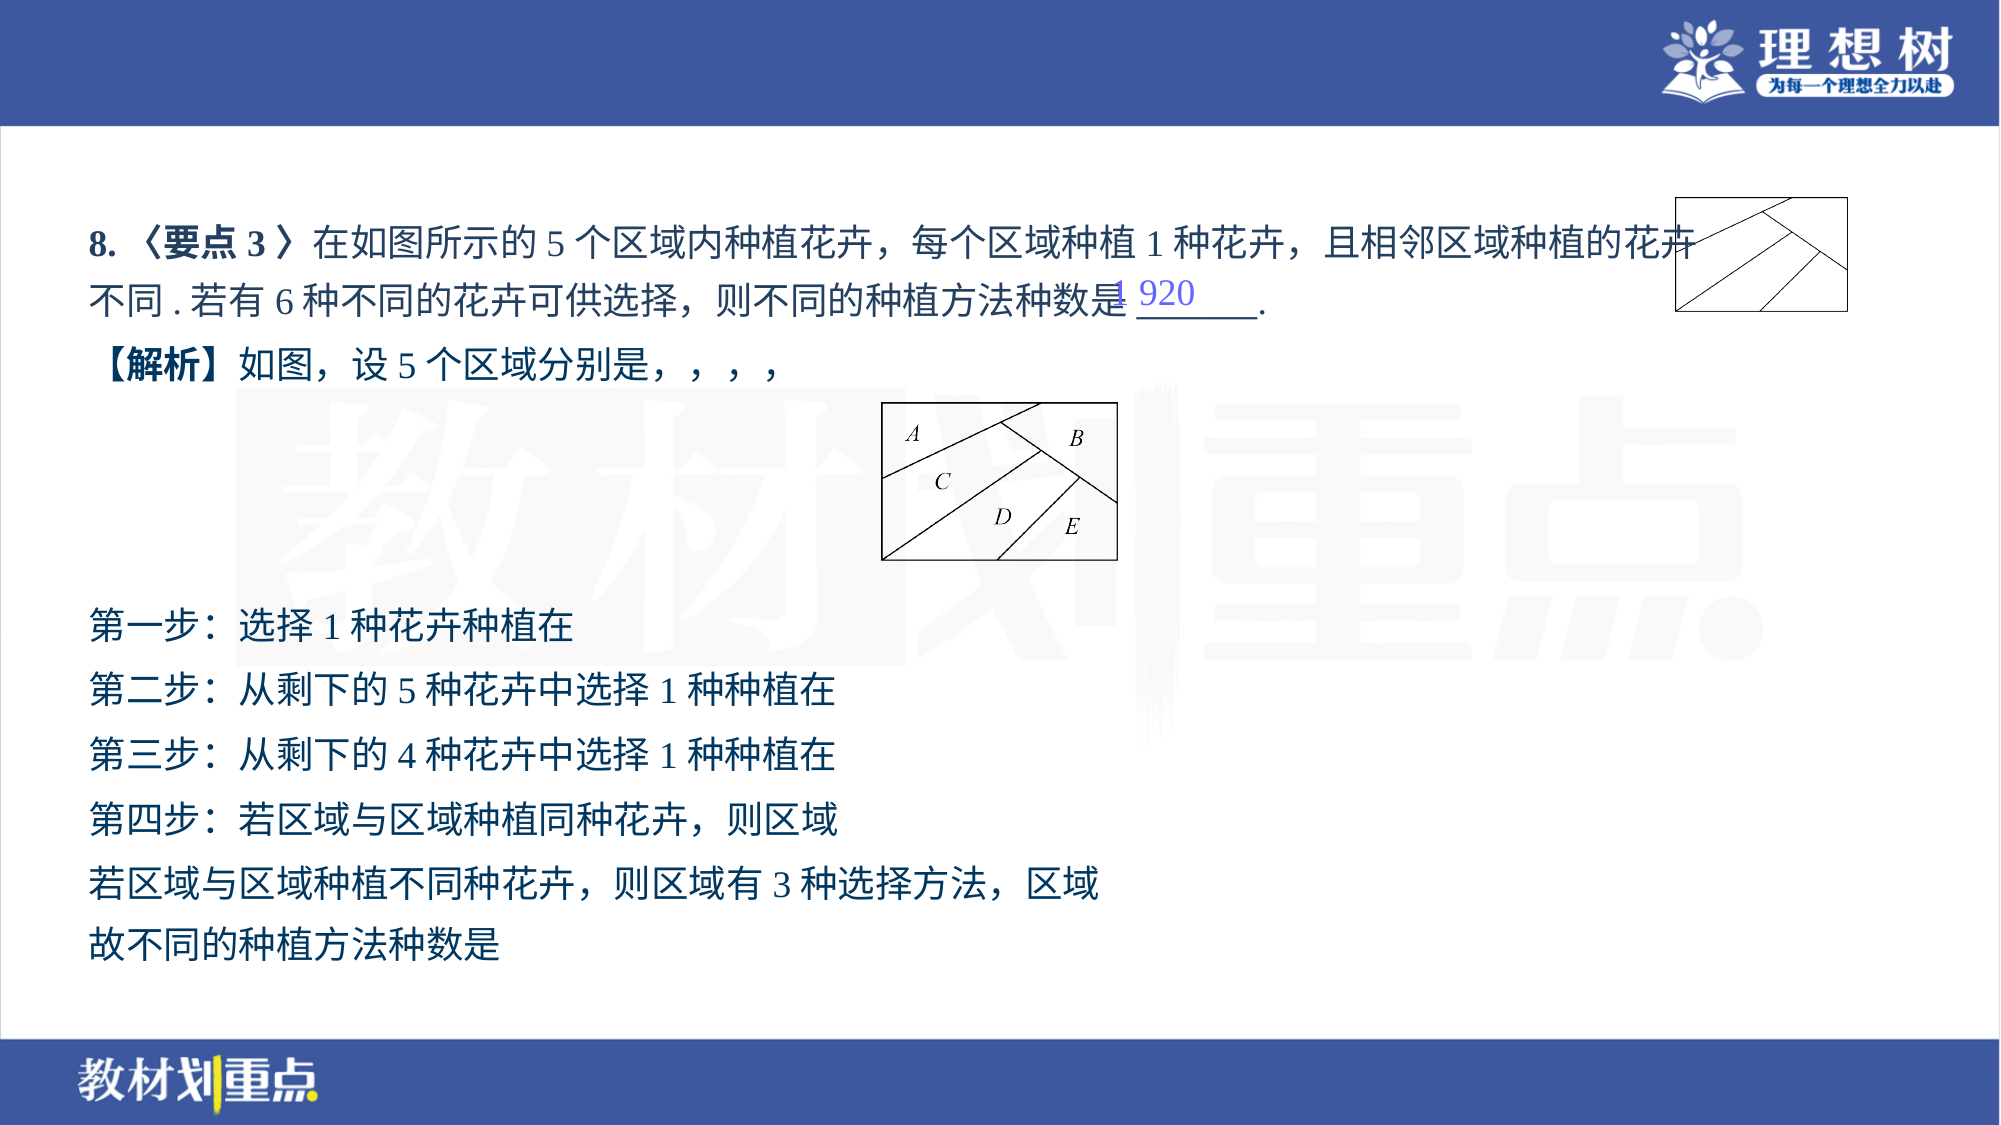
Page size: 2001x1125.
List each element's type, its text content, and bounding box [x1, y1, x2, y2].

text_box 1 920 [1092, 254, 1214, 308]
picture [0, 0, 2000, 1125]
text_box 8.〈要点3〉在如图所示的5个区域内种植花卉，每个区域种植1种花卉，且相邻区域种植的花卉 不同.若有6种不同的花卉可供选择，则不同的种植方法种数是_______. [88, 199, 1659, 317]
